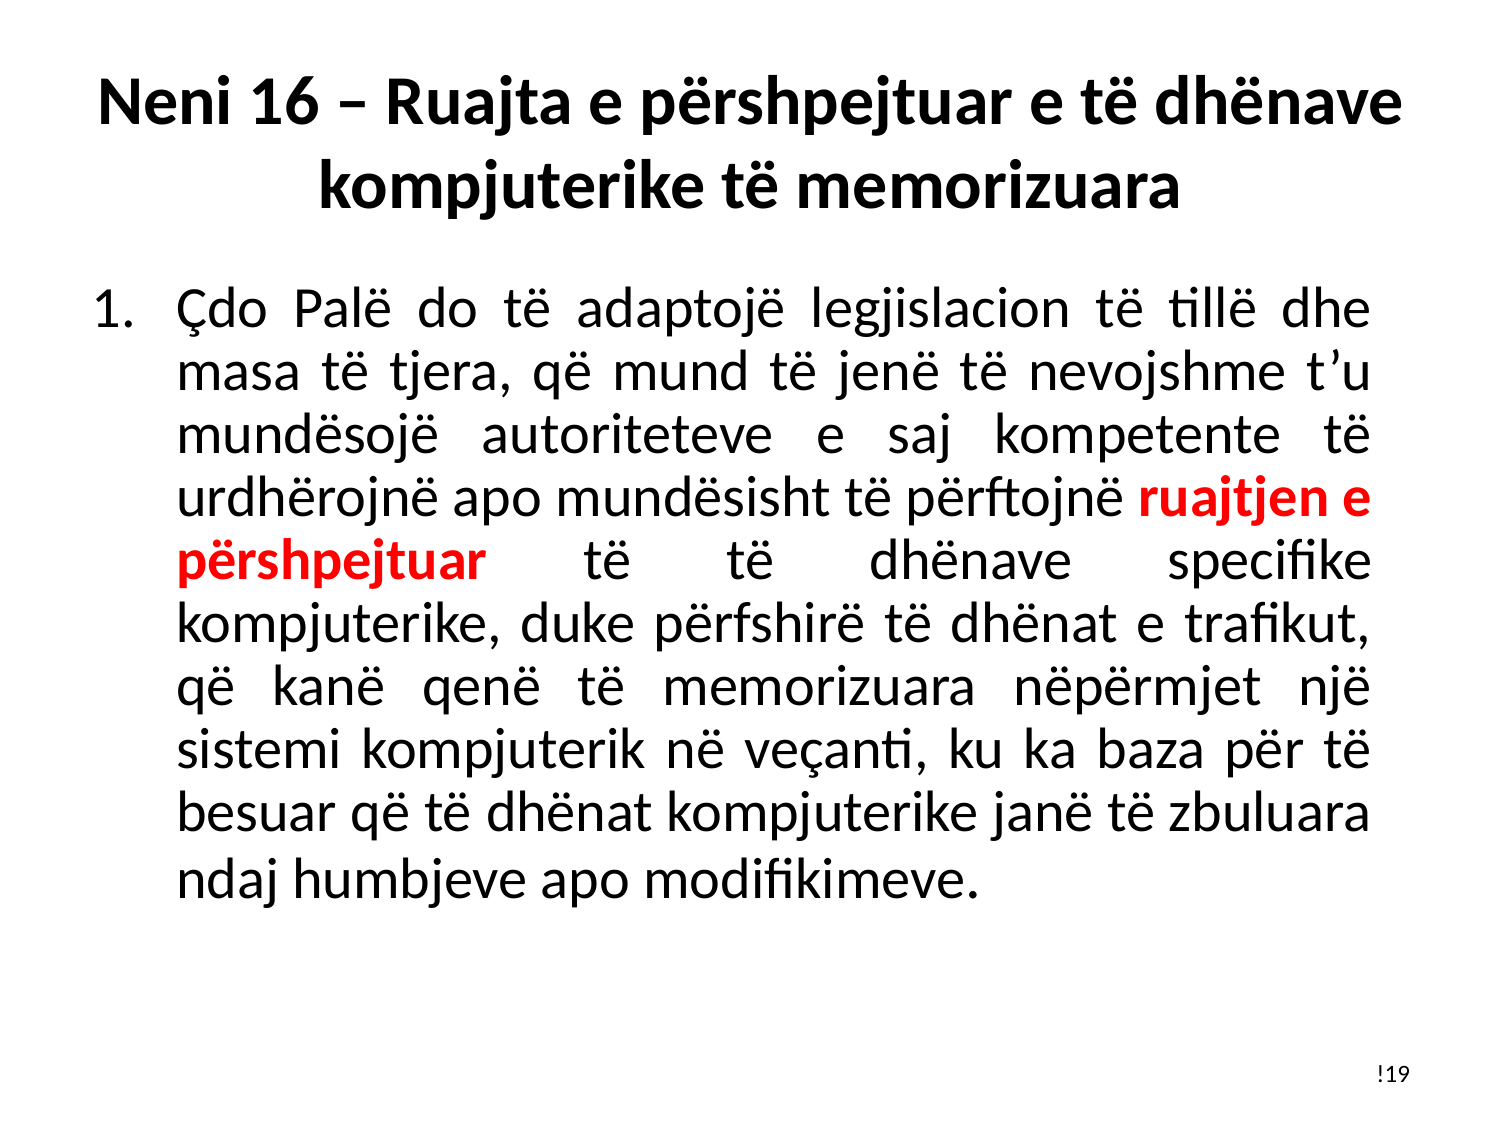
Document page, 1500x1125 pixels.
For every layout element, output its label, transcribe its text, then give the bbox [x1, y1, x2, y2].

list Çdo Palë do të adaptojë legjislacion të tillë dhe masa të tjera, që mund të jenë të nevojshme t’u mundësojë autoriteteve e saj kompetente të urdhërojnë apo mundësisht të përftojnë ruajtjen e përshpejtuar të të dhënave specifike kompjuterike, duke përfshirë të dhënat e trafikut, që kanë qenë të memorizuara nëpërmjet një sistemi kompjuterik në veçanti, ku ka baza për të besuar që të dhënat kompjuterike janë të zbuluara ndaj humbjeve apo modifikimeve. [76, 269, 1388, 1002]
title Neni 16 – Ruajta e përshpejtuar e të dhënave kompjuterike të memorizuara [76, 44, 1426, 232]
slide_number !19 [1074, 1042, 1425, 1103]
